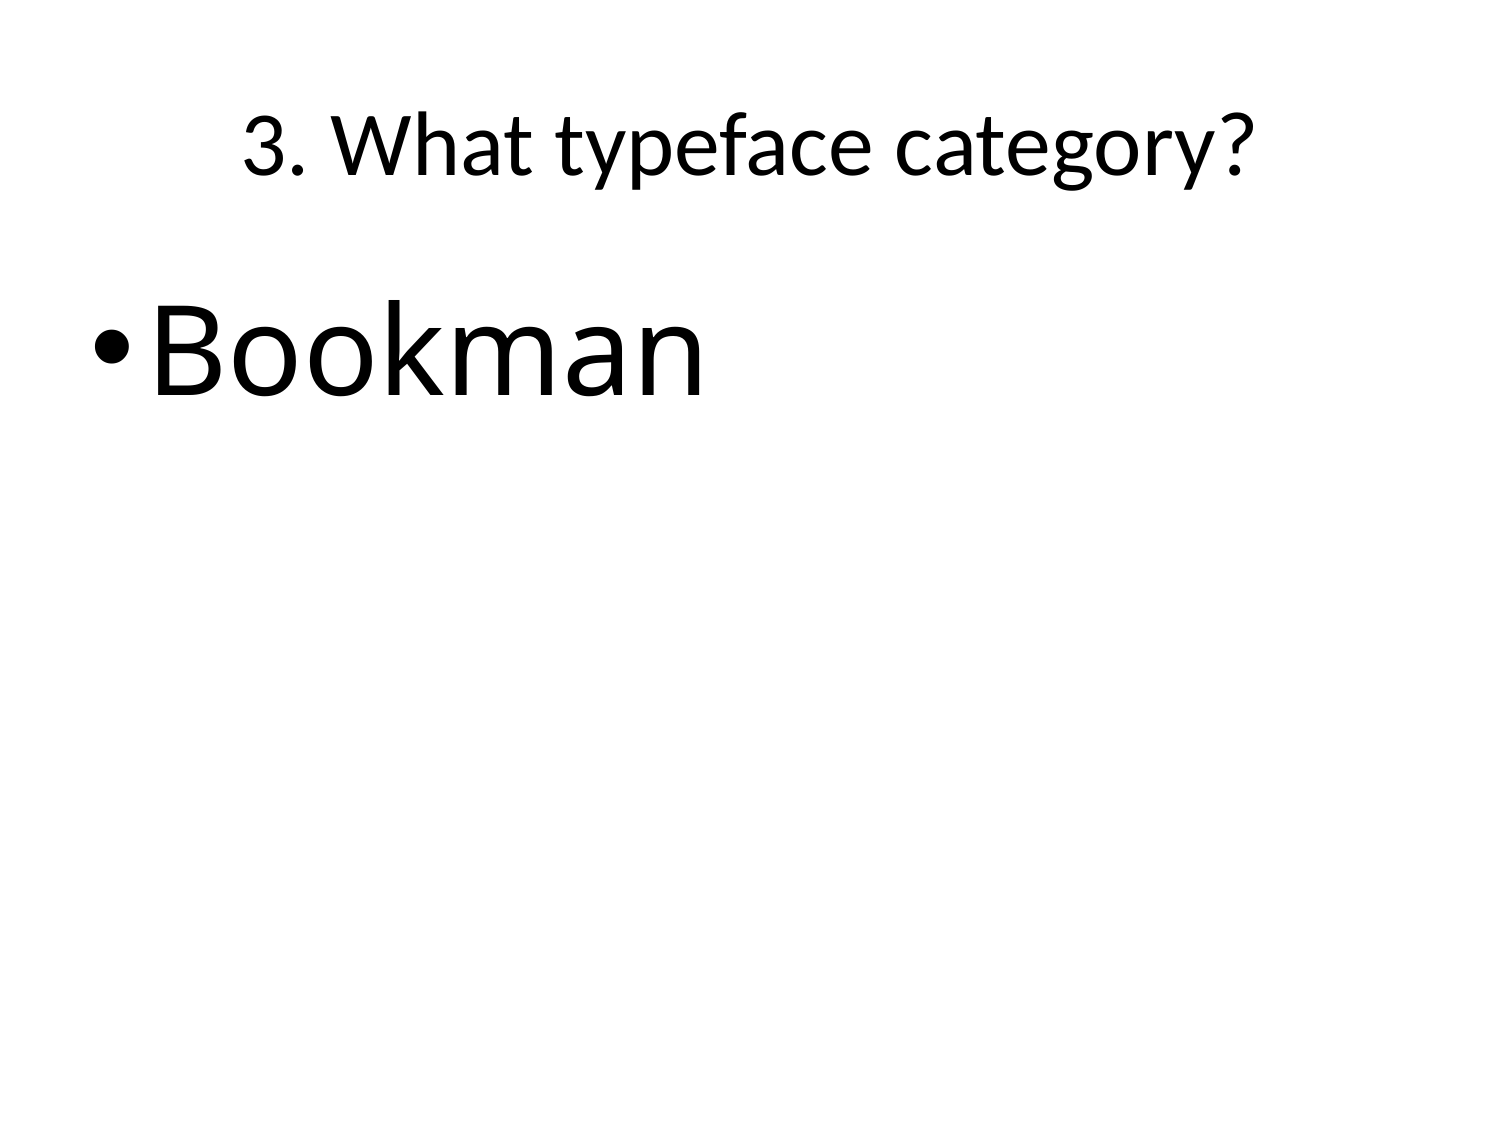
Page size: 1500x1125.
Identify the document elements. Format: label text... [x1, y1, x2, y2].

title 3. What typeface category? [75, 45, 1425, 233]
list Bookman [75, 262, 1425, 1005]
